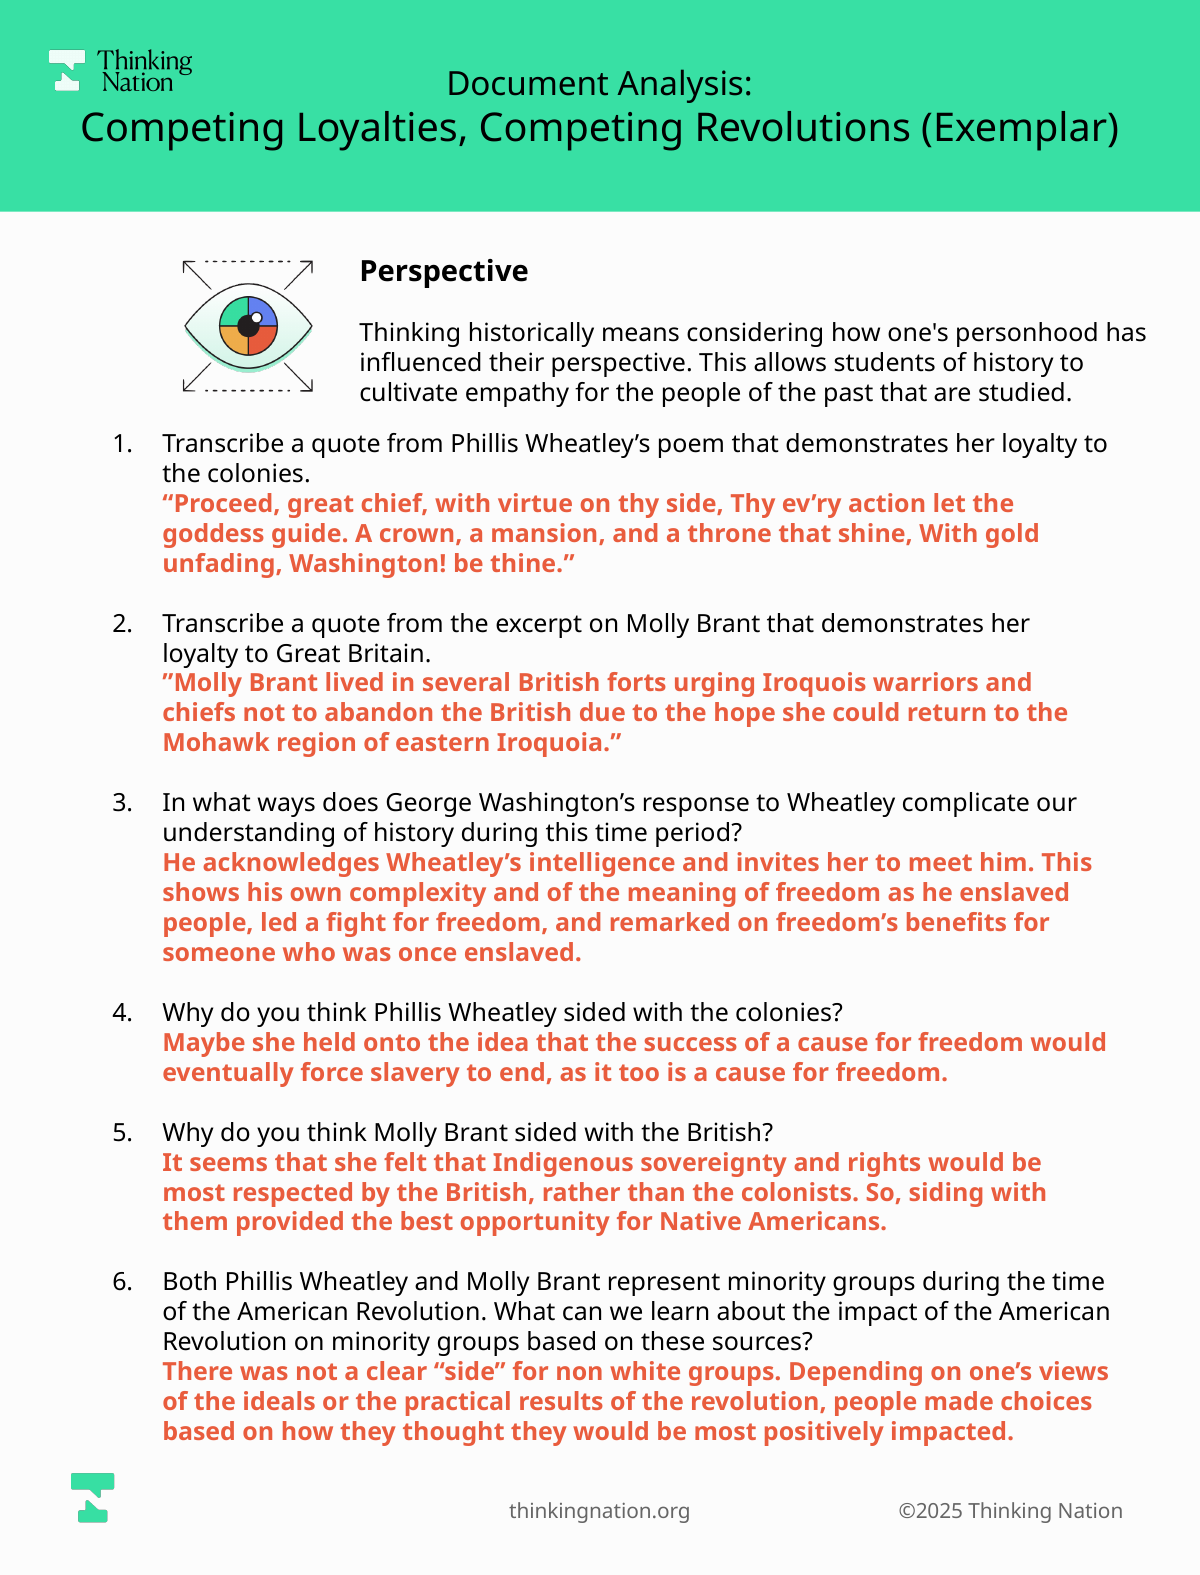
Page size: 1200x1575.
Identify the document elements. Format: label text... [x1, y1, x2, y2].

text_box ©2025 Thinking Nation [854, 1483, 1139, 1532]
text_box thinkingnation.org [457, 1494, 742, 1532]
picture [33, 35, 197, 104]
picture [58, 1463, 127, 1532]
picture [153, 232, 341, 420]
text_box Document Analysis: Competing Loyalties, Competing Revolutions (Exemplar) [0, 0, 1200, 212]
text_box Perspective Thinking historically means considering how one's personhood has influenced their perspective. This allows students of history to cultivate empathy for the people of the past that are studied. [341, 232, 1179, 420]
text_box Transcribe a quote from Phillis Wheatley’s poem that demonstrates her loyalty to the colonies. “Proceed, great chief, with virtue on thy side, Thy ev’ry action let the goddess guide. A crown, a mansion, and a throne that shine, With gold unfading, Washington! be thine.” Transcribe a quote from the excerpt on Molly Brant that demonstrates her loyalty to Great Britain. ”Molly Brant lived in several British forts urging Iroquois warriors and chiefs not to abandon the British due to the hope she could return to the Mohawk region of eastern Iroquoia.” In what ways does George Washington’s response to Wheatley complicate our understanding of history during this time period? He acknowledges Wheatley’s intelligence and invites her to meet him. This shows his own complexity and of the meaning of freedom as he enslaved people, led a fight for freedom, and remarked on freedom’s benefits for someone who was once enslaved. Why do you think Phillis Wheatley sided with the colonies? Maybe she held onto the idea that the success of a cause for freedom would eventually force slavery to end, as it too is a cause for freedom. Why do you think Molly Brant sided with the British? It seems that she felt that Indigenous sovereignty and rights would be most respected by the British, rather than the colonists. So, siding with them provided the best opportunity for Native Americans. Both Phillis Wheatley and Molly Brant represent minority groups during the time of the American Revolution. What can we learn about the impact of the American Revolution on minority groups based on these sources? There was not a clear “side” for non white groups. Depending on one’s views of the ideals or the practical results of the revolution, people made choices based on how they thought they would be most positively impacted. [72, 412, 1128, 1494]
